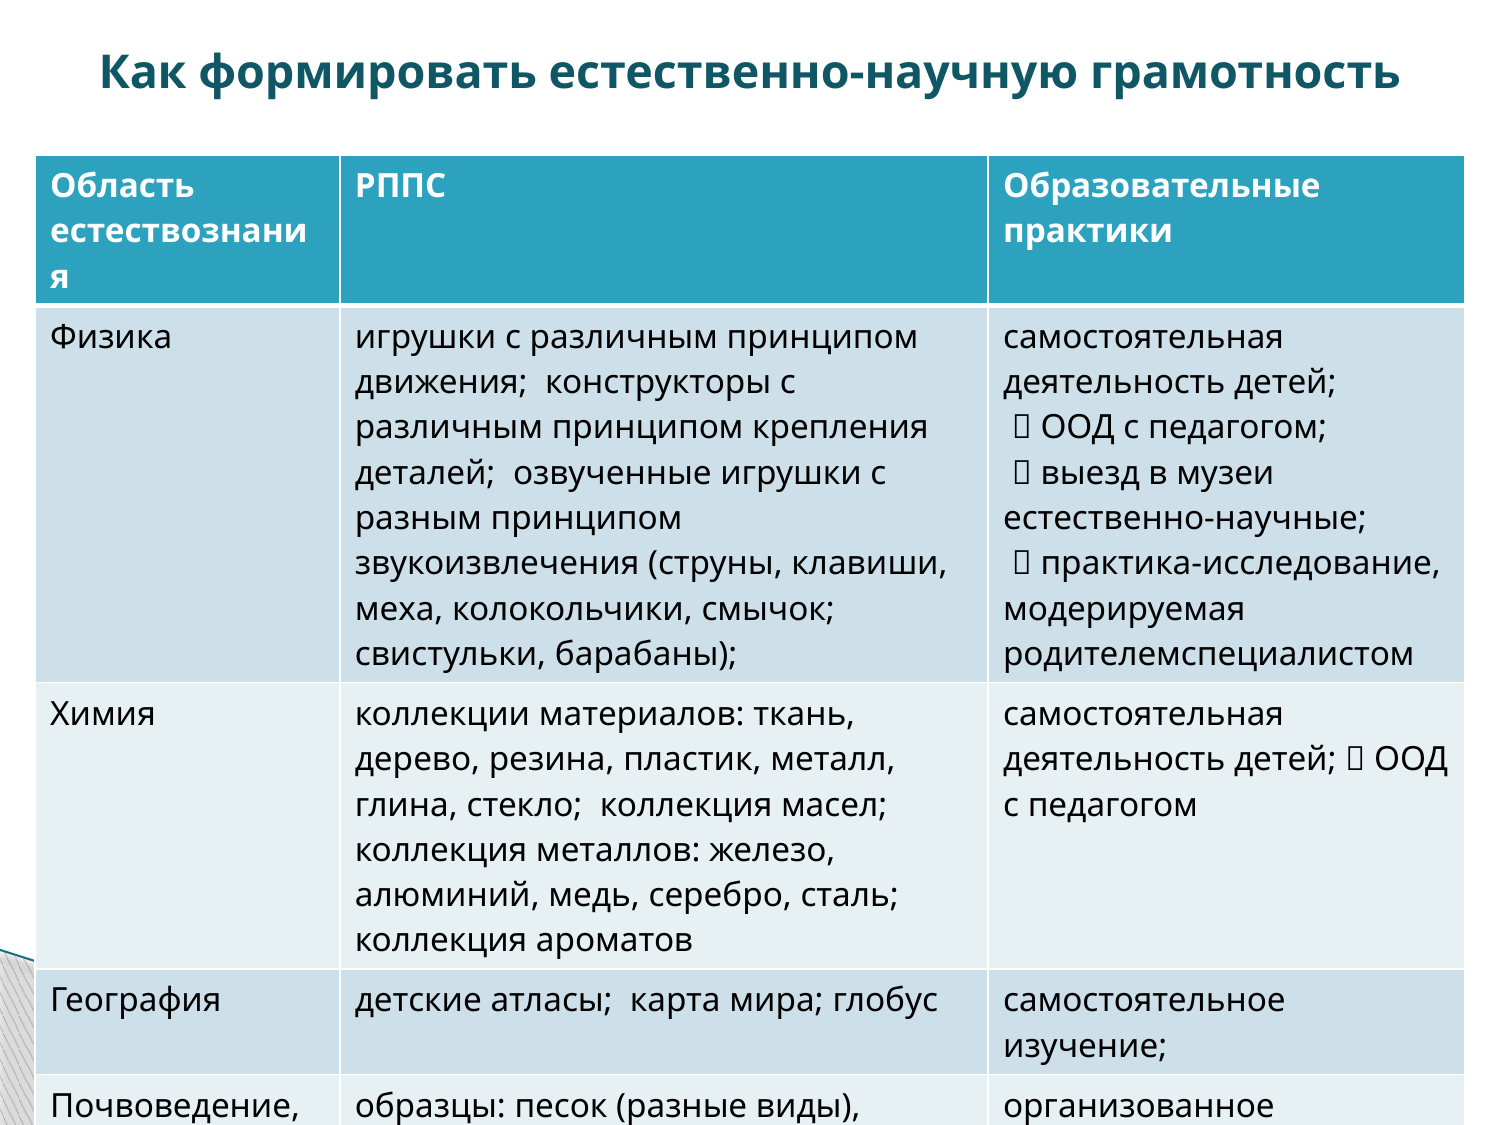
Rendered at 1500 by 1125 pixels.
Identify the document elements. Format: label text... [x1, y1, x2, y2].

table_cell детские атласы; карта мира; глобус [341, 970, 987, 1074]
table_cell игрушки с различным принципом движения; конструкторы с различным принципом крепления деталей; озвученные игрушки с разным принципом звукоизвлечения (струны, клавиши, меха, колокольчики, смычок; свистульки, барабаны); [341, 308, 987, 682]
table_cell образцы: песок (разные виды), глина, плодородный слой (земля), камни, ракушки [341, 1075, 987, 1125]
table_cell самостоятельное изучение; [989, 970, 1464, 1074]
table_cell Почвоведение, минералогия [36, 1075, 339, 1125]
table_cell Физика [36, 308, 339, 682]
table_cell коллекции материалов: ткань, дерево, резина, пластик, металл, глина, стекло; коллекция масел; коллекция металлов: железо, алюминий, медь, серебро, сталь; коллекция ароматов [341, 683, 987, 968]
table_cell География [36, 970, 339, 1074]
table_header РППС [341, 156, 987, 303]
table_cell Химия [36, 683, 339, 968]
title Как формировать естественно-научную грамотность [75, 0, 1425, 141]
table_header Образовательные практики [989, 156, 1464, 303]
table_header Область естествознания [36, 156, 339, 303]
table_cell организованное исследование с экспериментированием; [989, 1075, 1464, 1125]
table_cell самостоятельная деятельность детей;  ООД с педагогом [989, 683, 1464, 968]
table_cell самостоятельная деятельность детей;  ООД с педагогом;  выезд в музеи естественно-научные;  практика-исследование, модерируемая родителемспециалистом [989, 308, 1464, 682]
